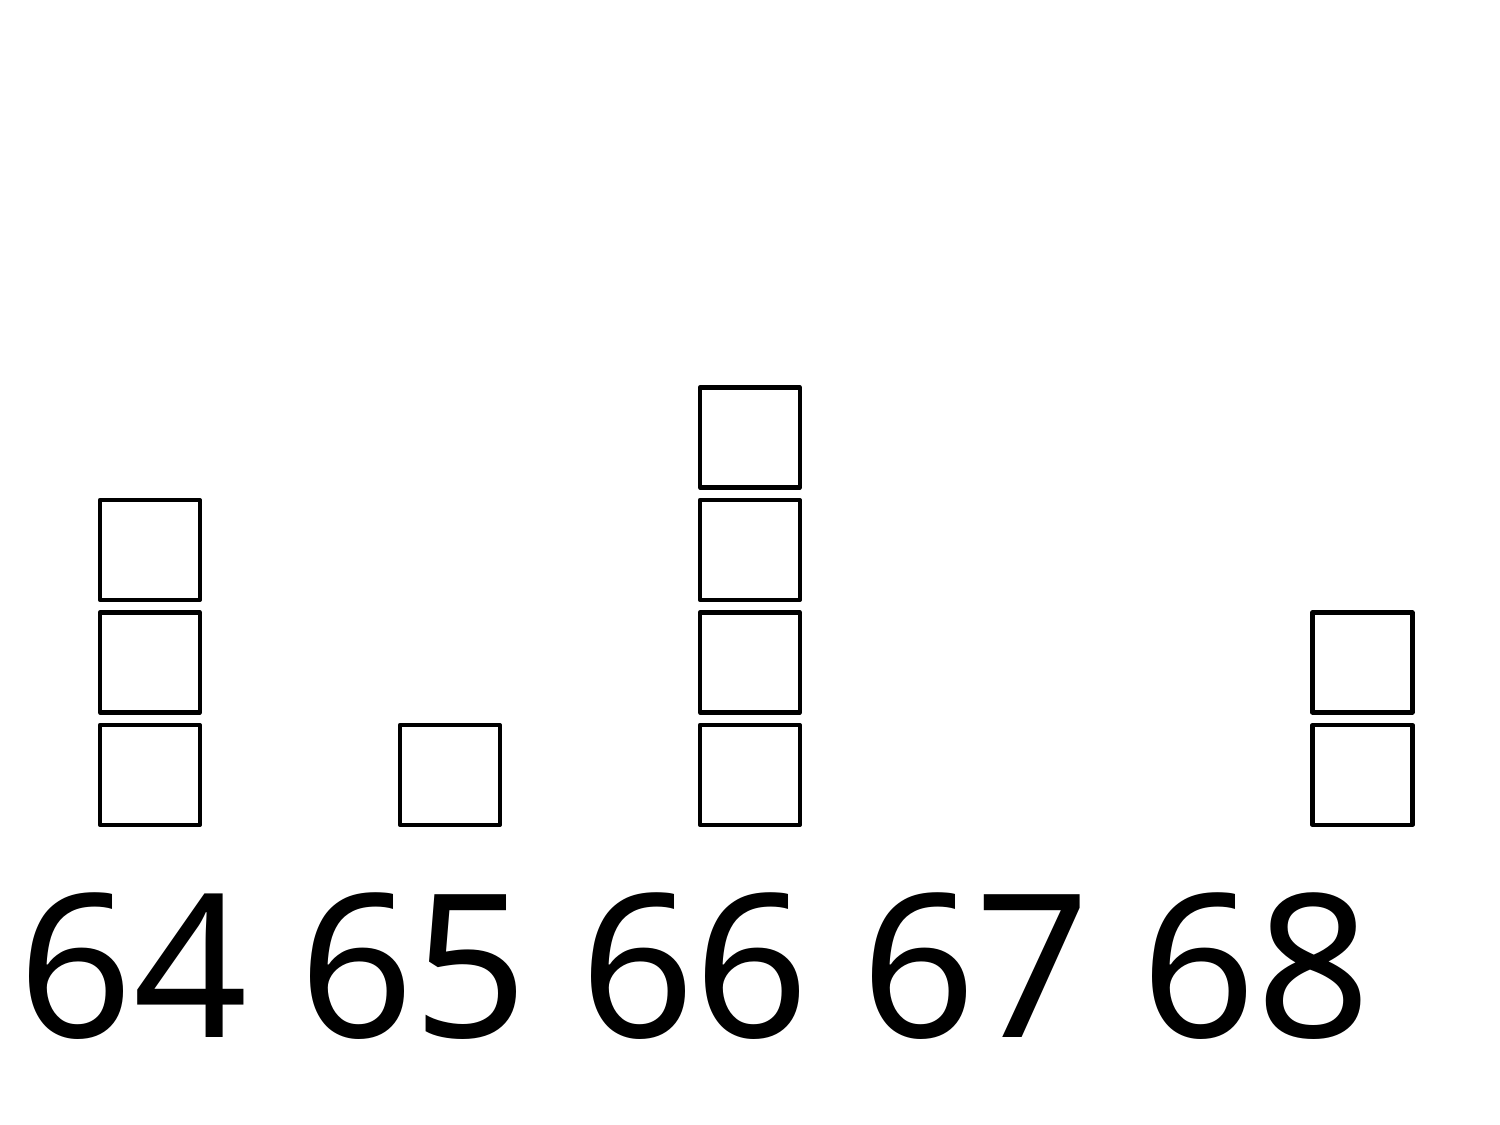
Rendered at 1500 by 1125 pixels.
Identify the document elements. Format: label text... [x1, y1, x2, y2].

text_box [398, 723, 502, 827]
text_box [99, 499, 201, 826]
text_box 64 65 66 67 68 [0, 829, 1500, 1085]
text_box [1312, 612, 1413, 826]
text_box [699, 387, 801, 826]
